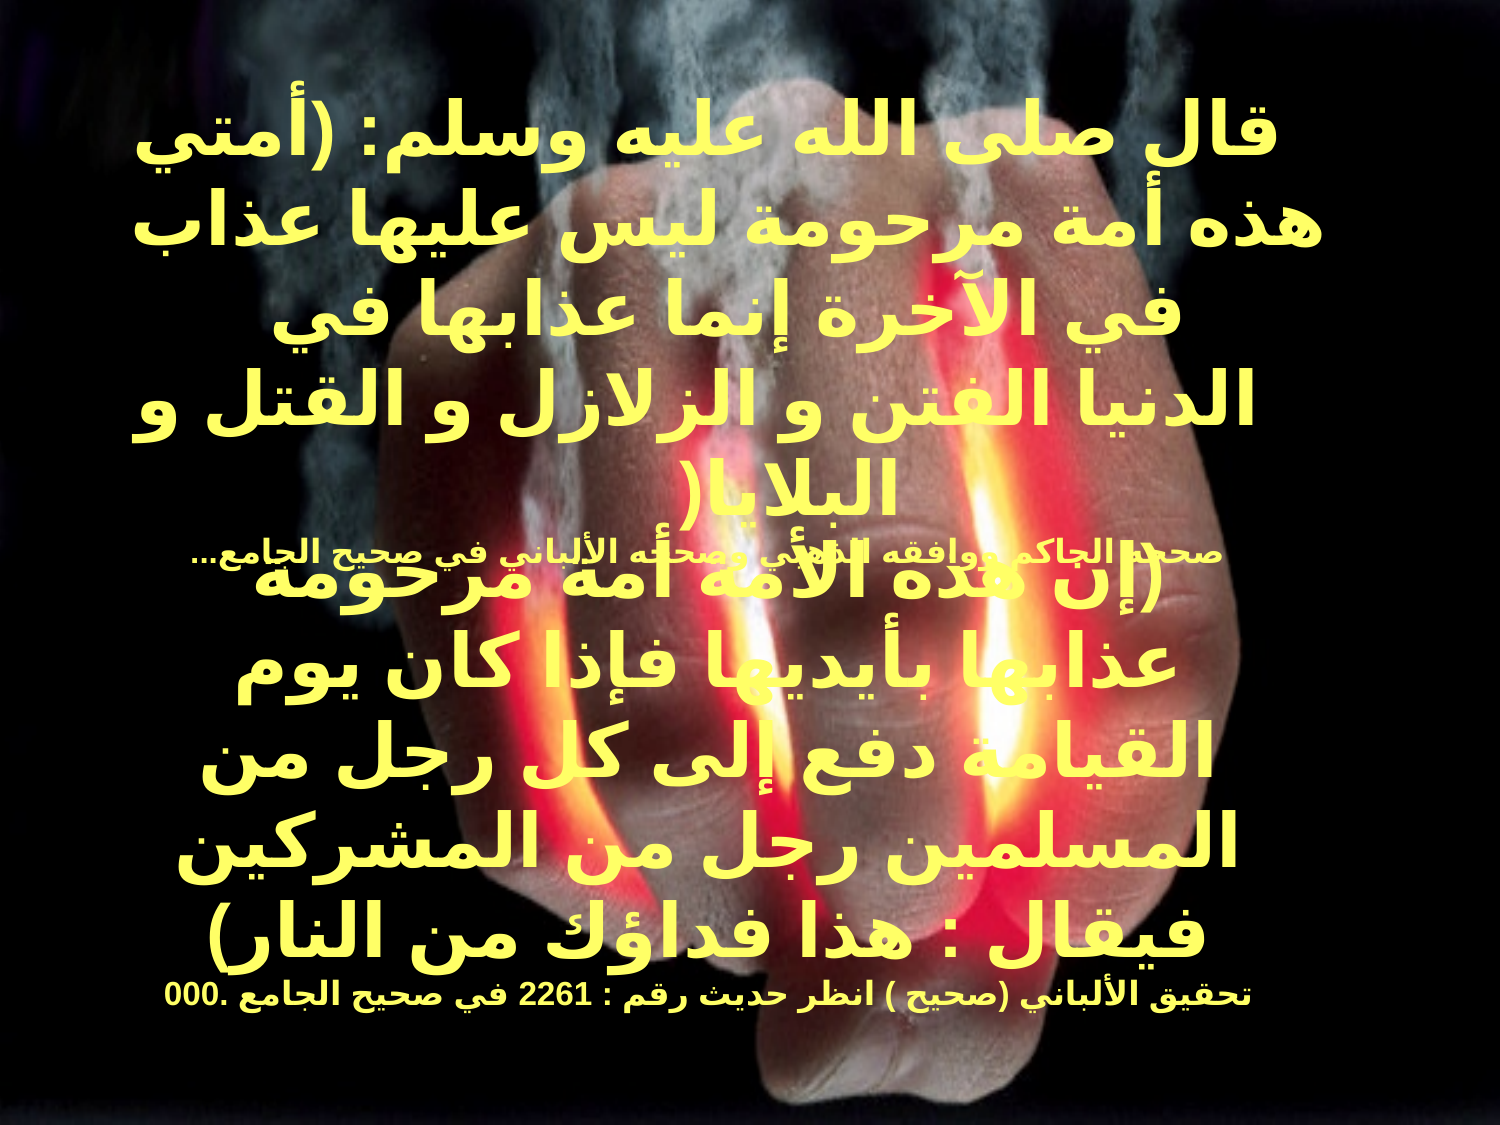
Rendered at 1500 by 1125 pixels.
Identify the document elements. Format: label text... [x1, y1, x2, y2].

picture [0, 0, 1500, 1125]
text_box (إن هذه الأمة أمة مرحومة عذابها بأيديها فإذا كان يوم القيامة دفع إلى كل رجل من المسلمين رجل من المشركين فيقال : هذا فداؤك من النار) تحقيق الألباني (صحيح ) انظر حديث رقم : 2261 في صحيح الجامع .000 [135, 515, 1282, 1020]
text_box قال صلى الله عليه وسلم: (أمتي هذه أمة مرحومة ليس عليها عذاب في الآخرة إنما عذابها في الدنيا الفتن و الزلازل و القتل و البلايا( صححه الحاكم ووافقه الذهبي وصححه الألباني في صحيح الجامع... [88, 72, 1370, 623]
